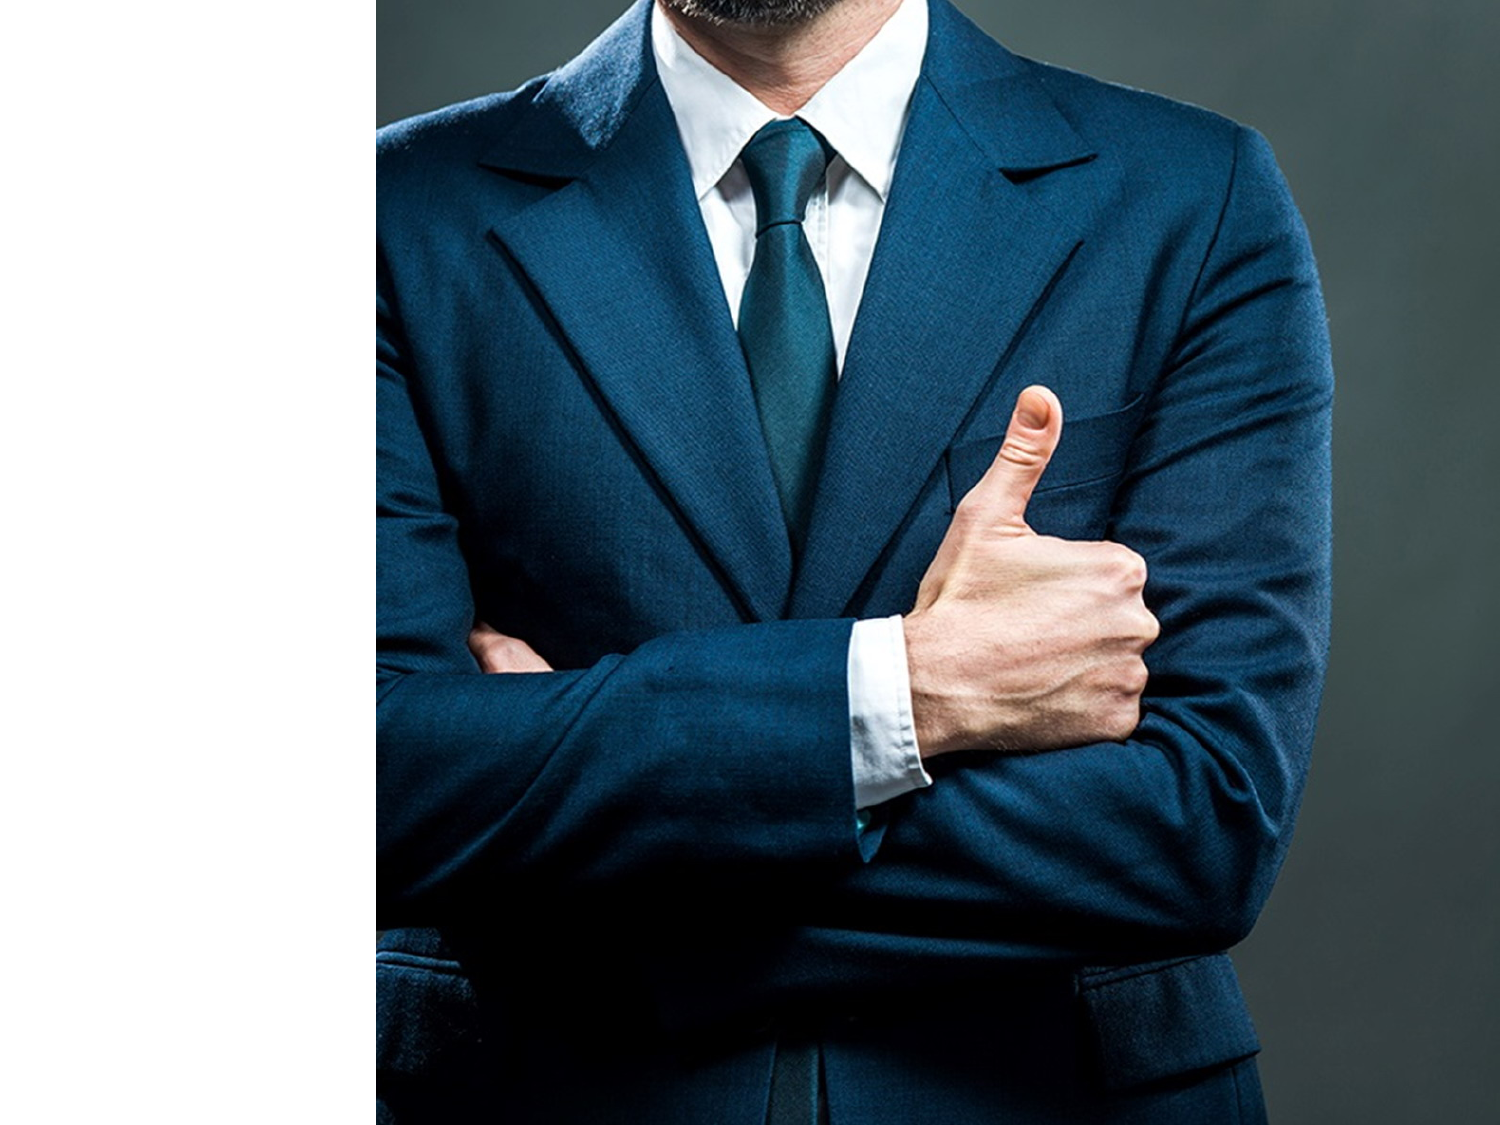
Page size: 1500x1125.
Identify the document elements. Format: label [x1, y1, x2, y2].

picture [376, 0, 1500, 1125]
